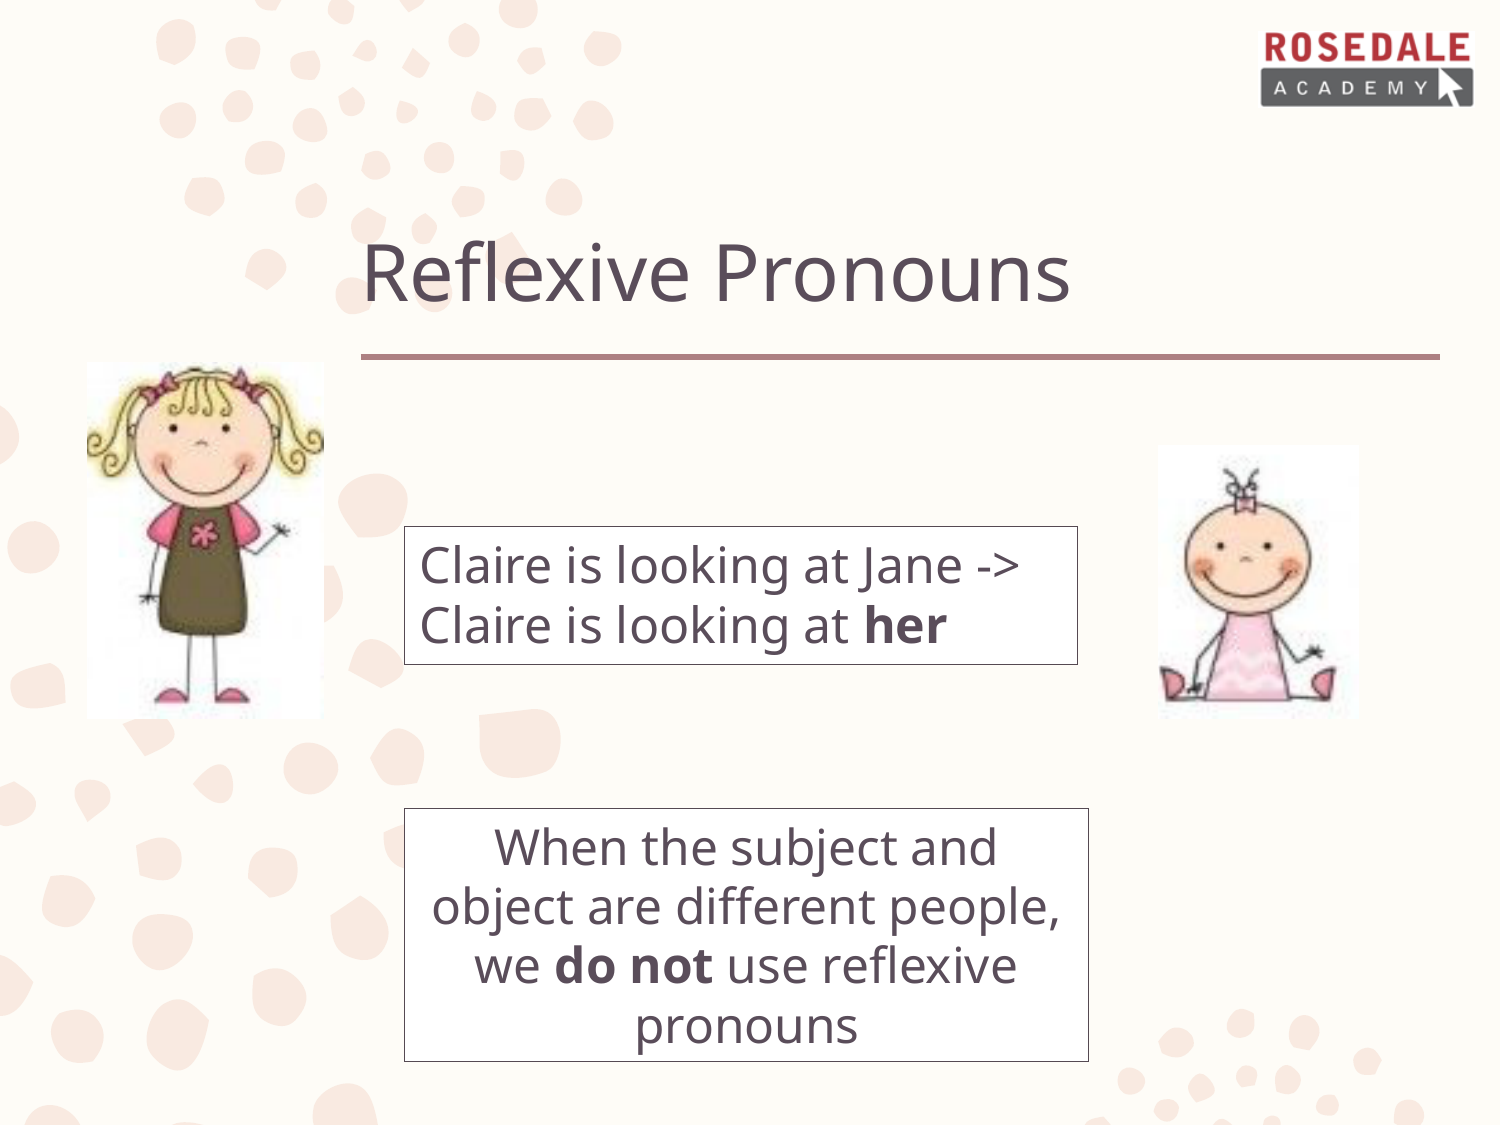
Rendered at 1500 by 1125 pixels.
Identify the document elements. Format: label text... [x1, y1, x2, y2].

picture [1158, 444, 1359, 720]
picture [1258, 31, 1475, 109]
list Claire is looking at Jane -> Claire is looking at her [404, 526, 1078, 665]
text_box When the subject and object are different people, we do not use reflexive pronouns [404, 808, 1089, 1062]
title Reflexive Pronouns [345, 219, 1440, 350]
picture [87, 362, 325, 720]
